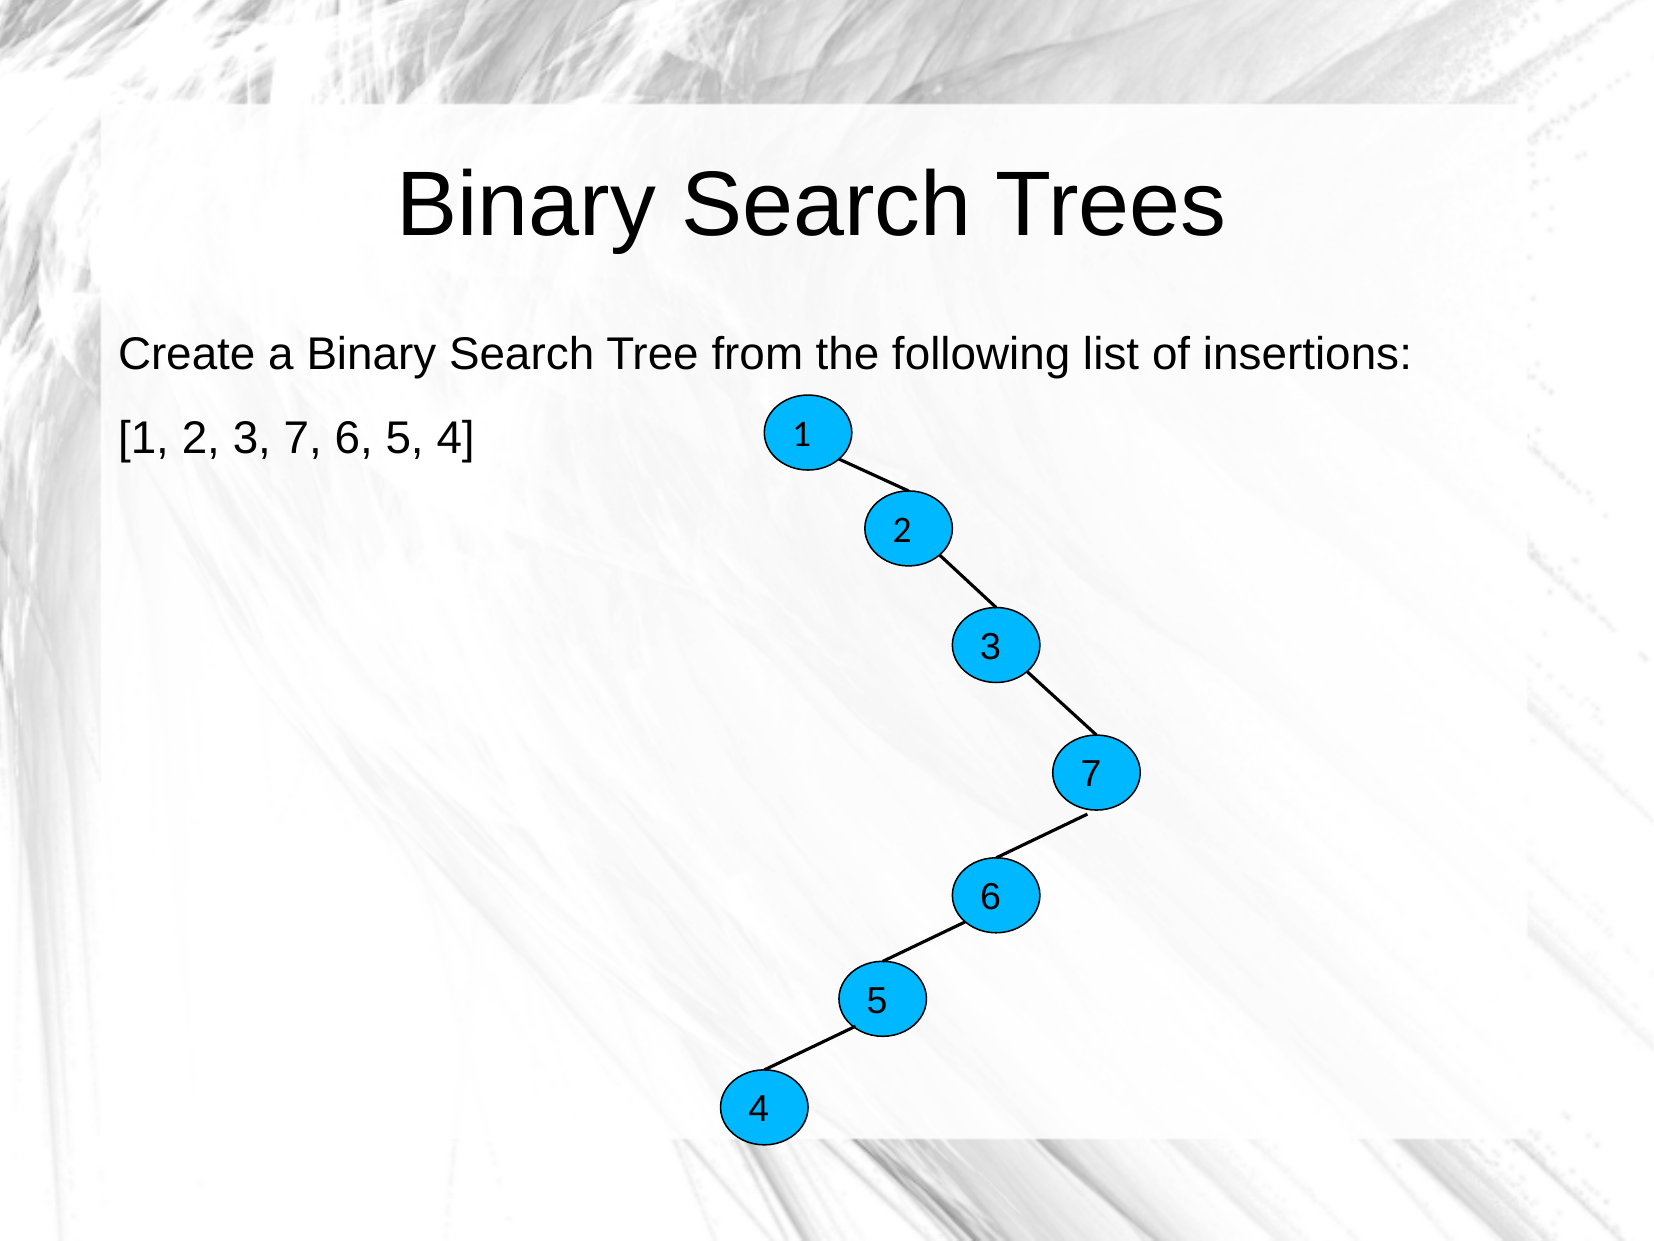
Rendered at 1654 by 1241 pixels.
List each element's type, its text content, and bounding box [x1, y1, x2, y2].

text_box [720, 394, 1141, 1145]
title Binary Search Trees [118, 93, 1506, 299]
picture [0, 0, 1654, 1241]
list Create a Binary Search Tree from the following list of insertions: [1, 2, 3, 7, 6, 5, 4] [118, 319, 1571, 1109]
